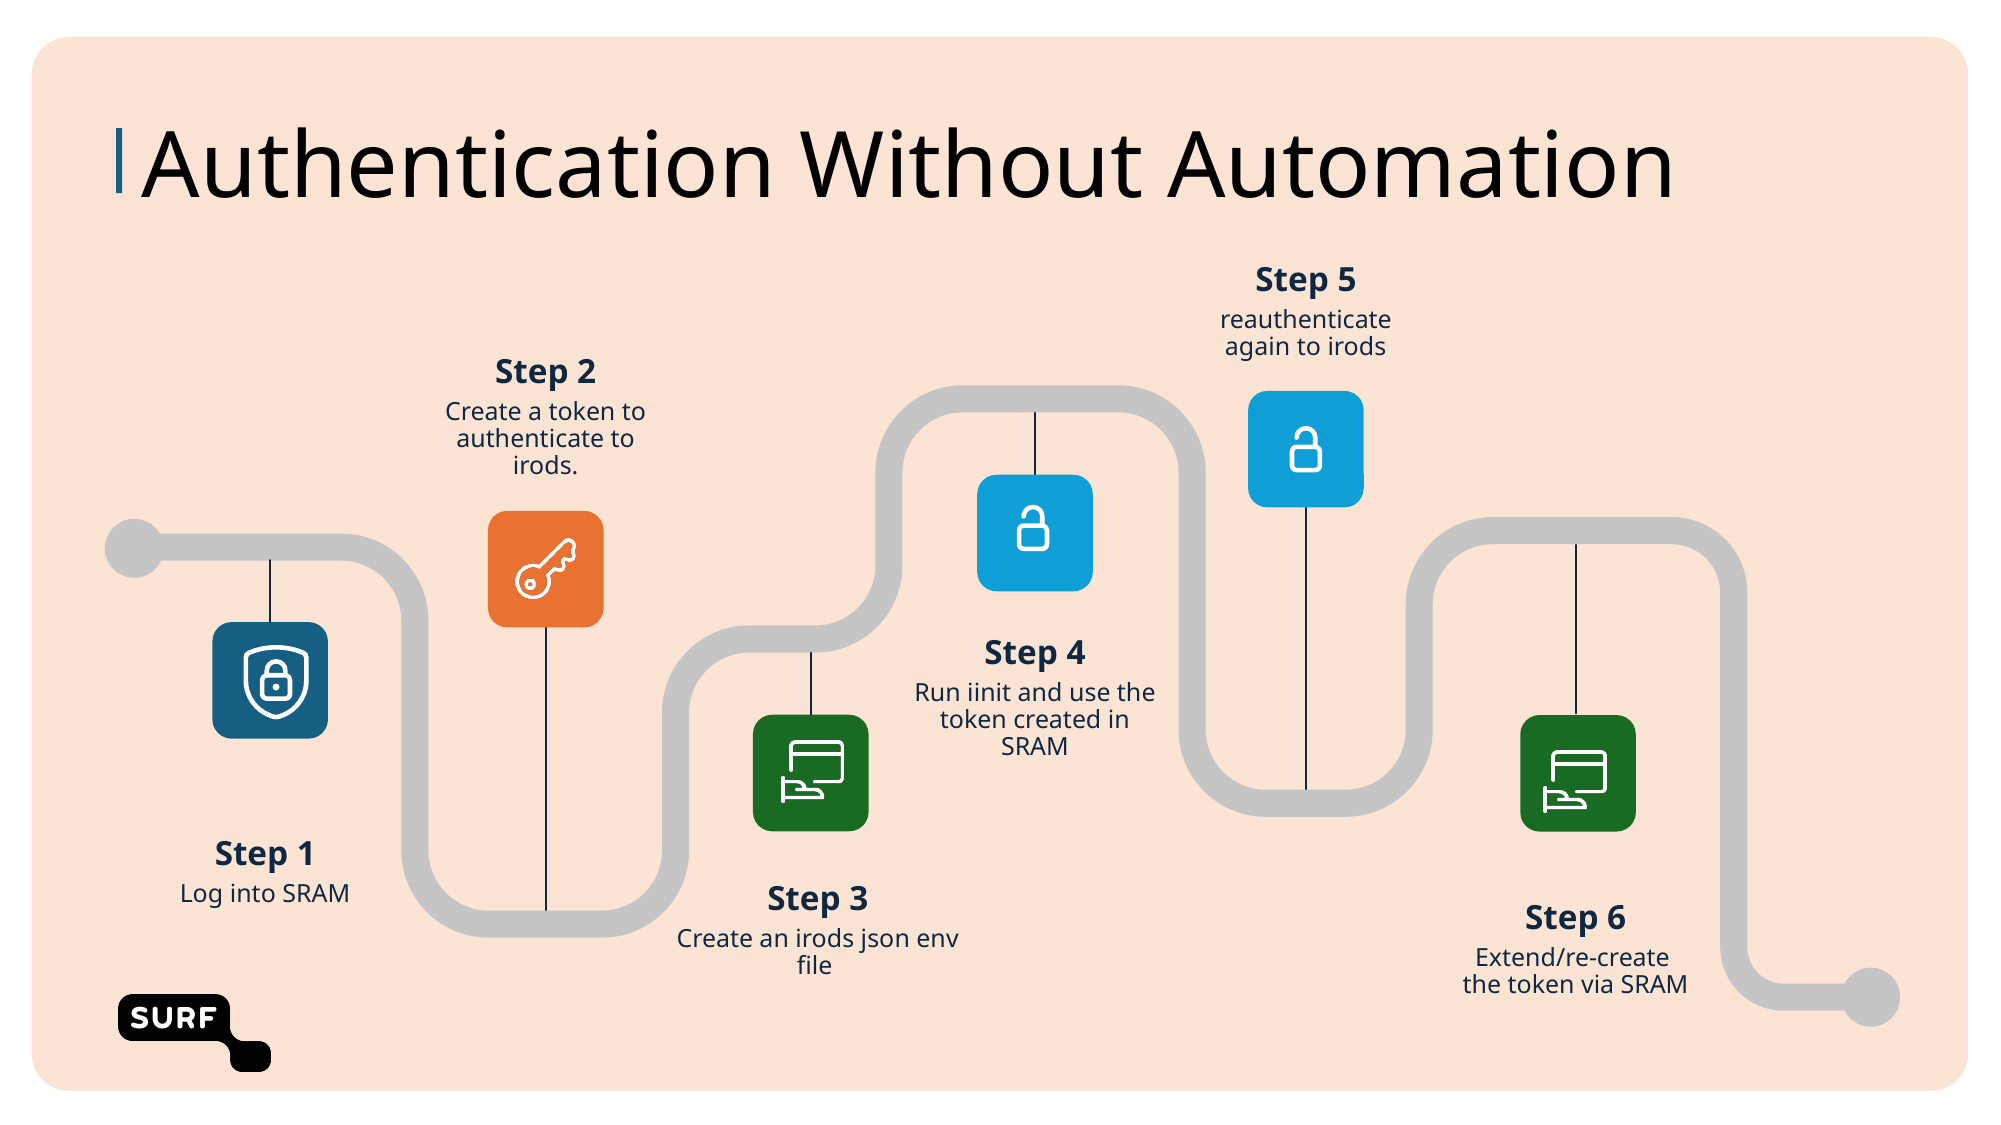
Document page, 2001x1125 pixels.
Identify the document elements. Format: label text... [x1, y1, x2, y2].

text_box [975, 473, 1095, 593]
picture [515, 538, 577, 599]
text_box [118, 994, 271, 1073]
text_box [211, 621, 329, 740]
text_box [1246, 389, 1366, 510]
text_box [1518, 713, 1638, 834]
picture [1539, 735, 1612, 814]
text_box Step 1 Log into SRAM [144, 836, 387, 909]
text_box Step 5 reauthenticate again to irods [1185, 262, 1427, 361]
text_box Step 6 Extend/re-create the token via SRAM [1455, 901, 1697, 1000]
picture [780, 739, 845, 804]
picture [1290, 427, 1322, 472]
text_box [1016, 504, 1050, 552]
text_box Step 2 Create a token to authenticate to irods. [425, 354, 667, 480]
text_box Step 3 Create an irods json env file [662, 881, 973, 980]
text_box Step 4 Run iinit and use the token created in SRAM [914, 635, 1156, 761]
text_box [104, 385, 1901, 1027]
title Authentication Without Automation [141, 118, 1882, 175]
text_box [486, 509, 606, 629]
list [116, 128, 123, 194]
text_box [751, 713, 871, 833]
